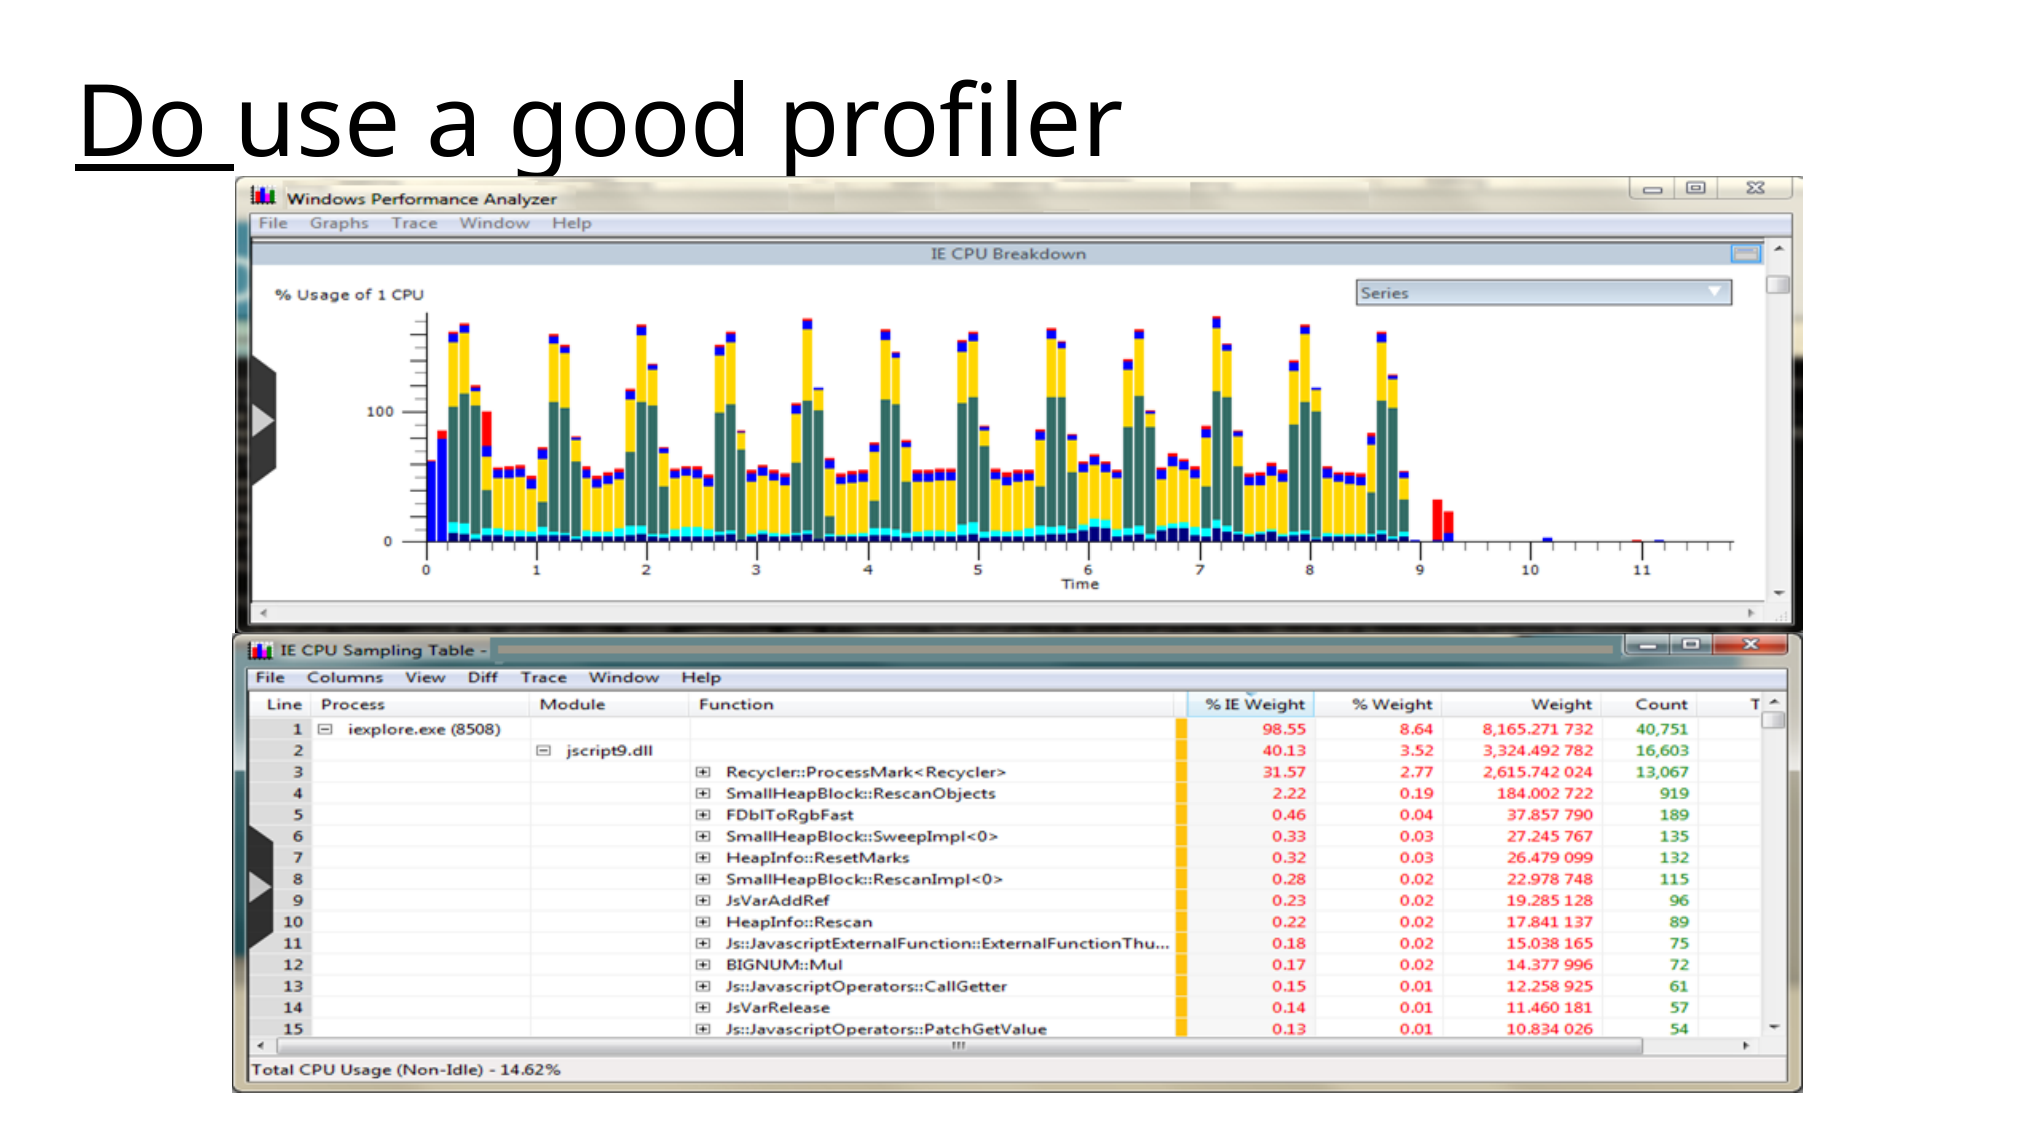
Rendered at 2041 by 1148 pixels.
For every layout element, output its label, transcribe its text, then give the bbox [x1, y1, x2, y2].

title Do use a good profiler [45, 48, 1996, 199]
picture [232, 176, 1803, 1093]
